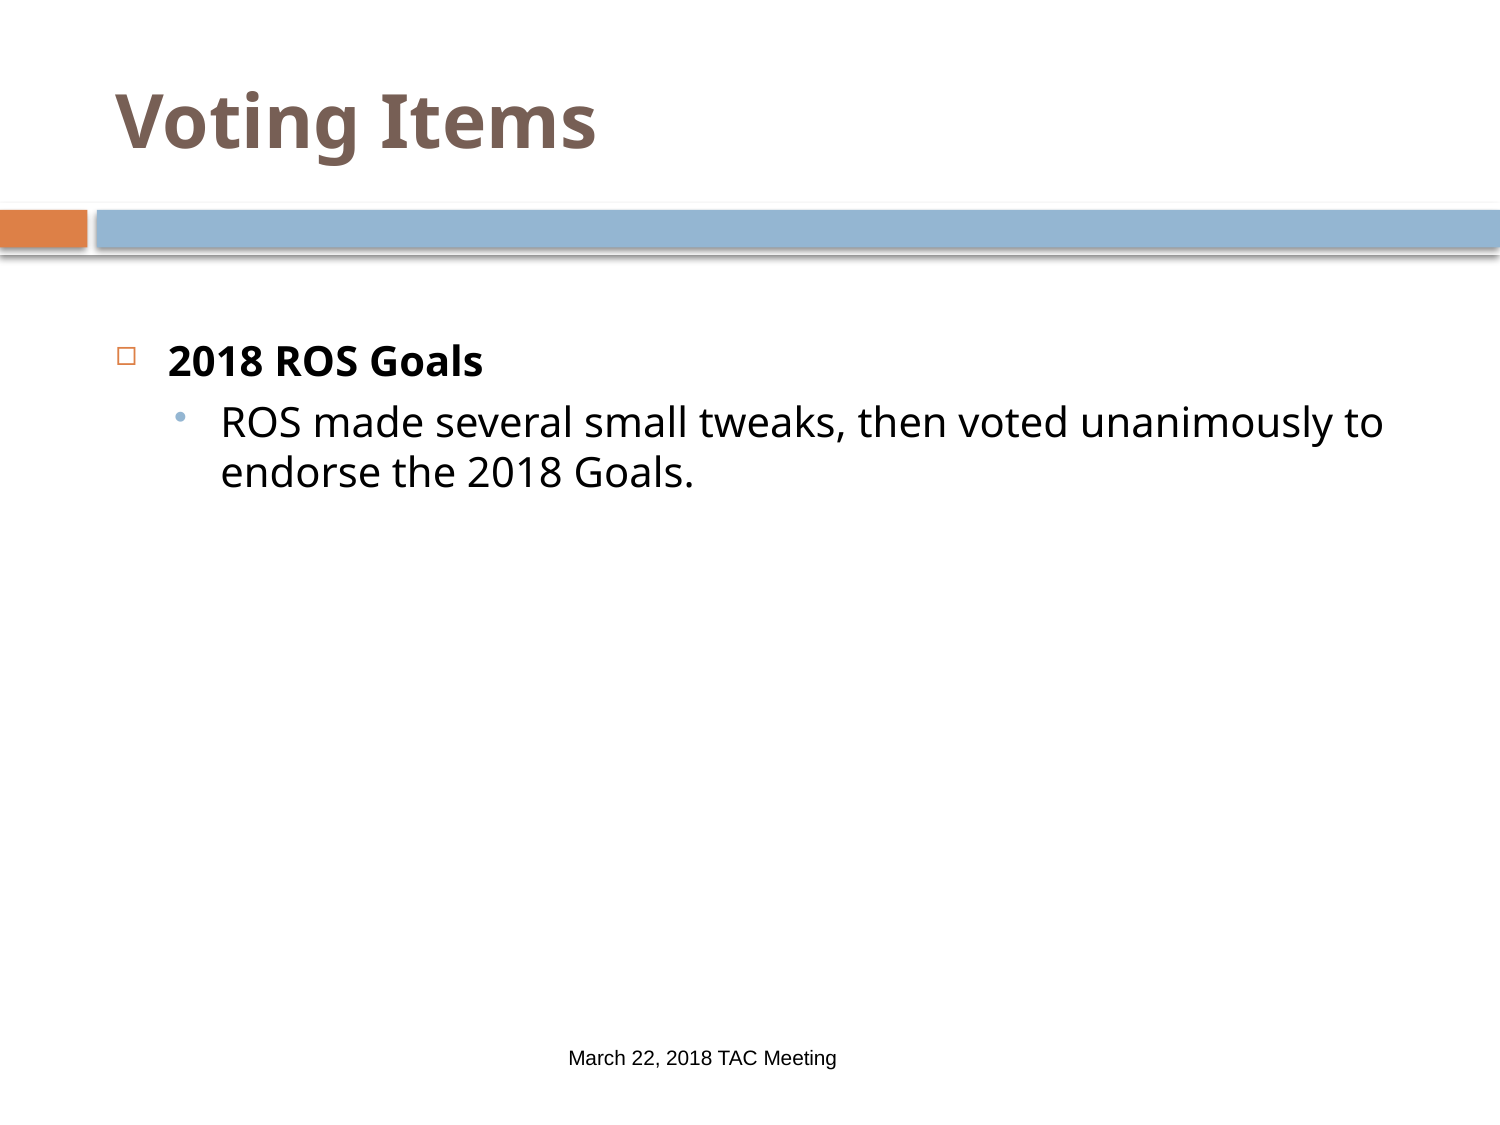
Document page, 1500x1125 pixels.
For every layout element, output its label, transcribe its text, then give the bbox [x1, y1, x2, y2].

list 2018 ROS Goals ROS made several small tweaks, then voted unanimously to endorse the 2018 Goals. [100, 262, 1439, 1001]
title Voting Items [100, 37, 1439, 201]
footer March 22, 2018 TAC Meeting [258, 1027, 1148, 1088]
